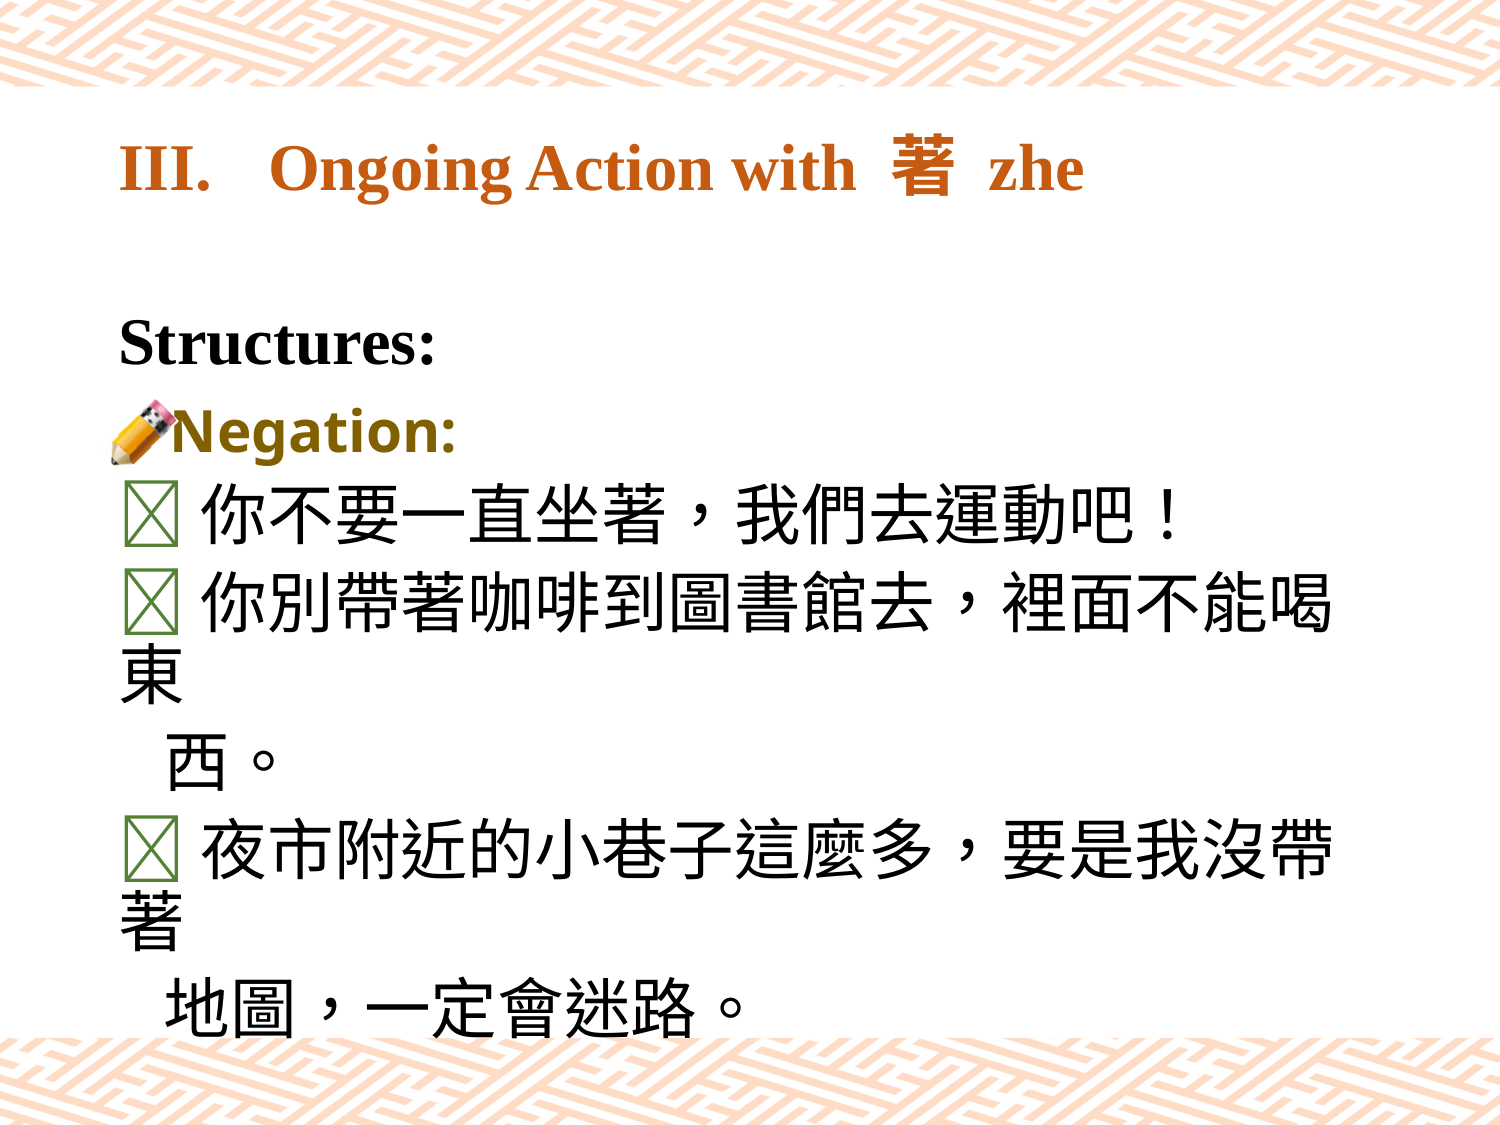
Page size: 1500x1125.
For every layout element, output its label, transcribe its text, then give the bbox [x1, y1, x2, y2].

title III. Ongoing Action with 著 zhe [103, 59, 1397, 278]
list Structures: Negation: 你不要一直坐著，我們去運動吧！ 你別帶著咖啡到圖書館去，裡面不能喝東 西。 夜市附近的小巷子這麼多，要是我沒帶著 地圖，一定會迷路。 [103, 299, 1397, 1014]
picture [0, 0, 1500, 1125]
